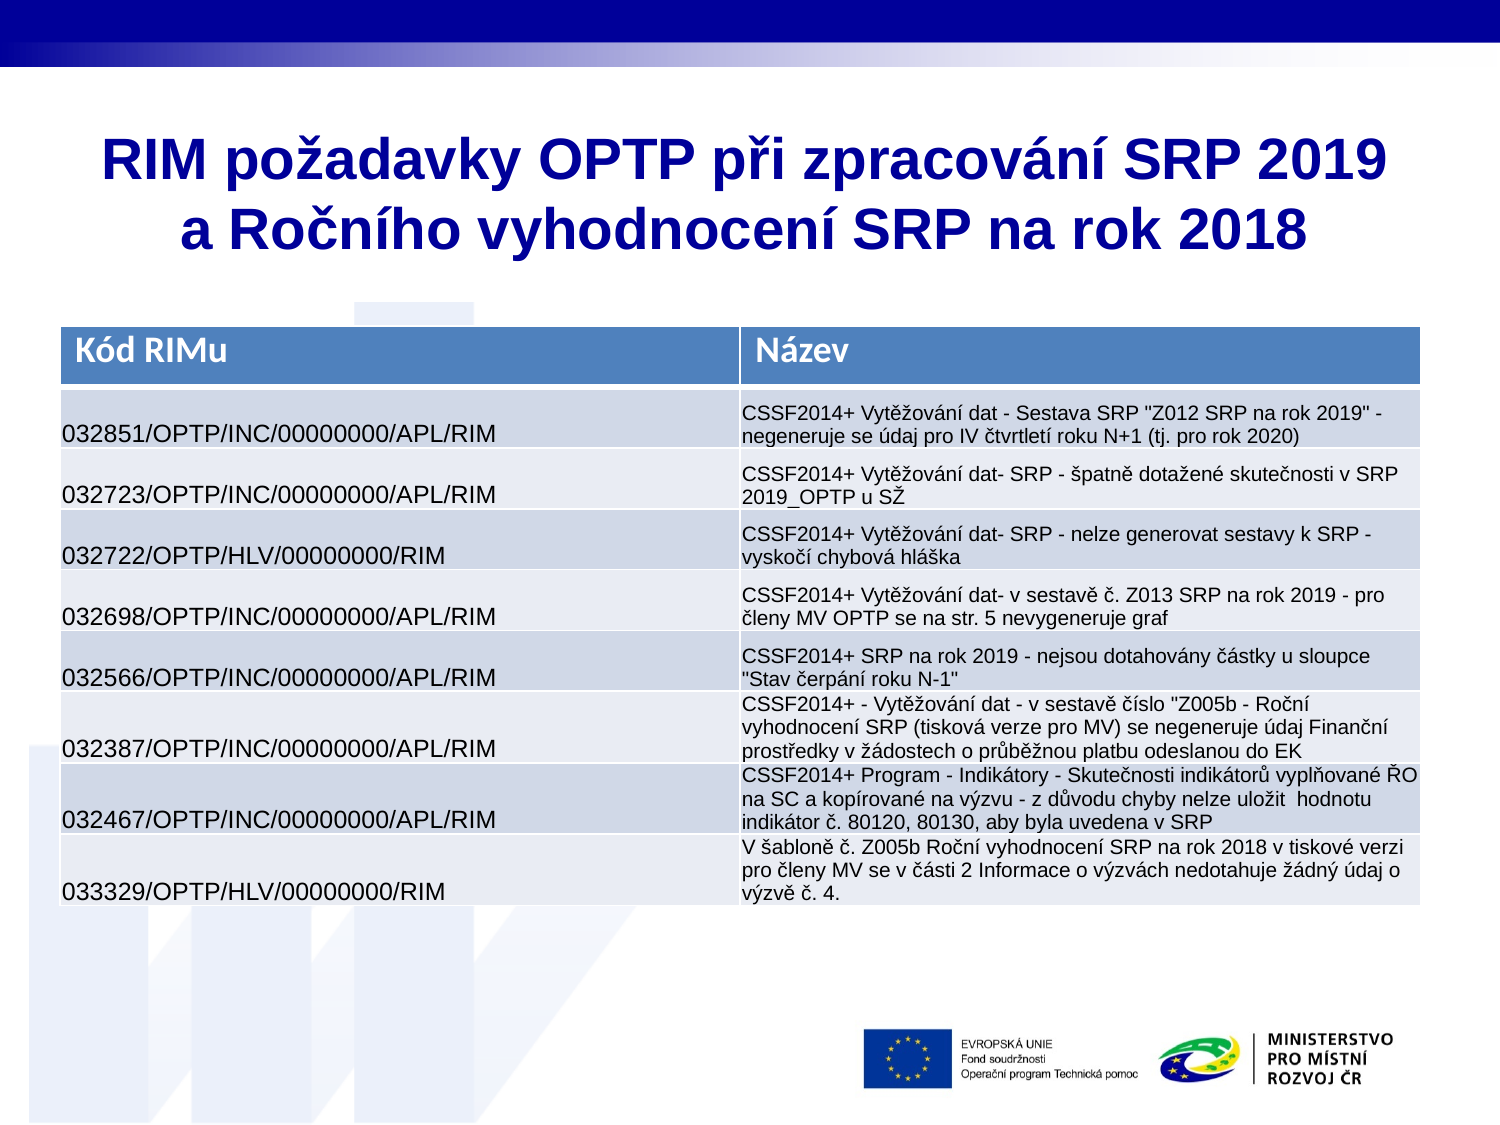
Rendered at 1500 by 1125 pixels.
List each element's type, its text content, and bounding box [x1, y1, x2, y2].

table_cell V šabloně č. Z005b Roční vyhodnocení SRP na rok 2018 v tiskové verzi pro členy MV se v části 2 Informace o výzvách nedotahuje žádný údaj o výzvě č. 4. [741, 835, 1420, 905]
table_cell 032387/OPTP/INC/00000000/APL/RIM [61, 692, 739, 762]
table_header Kód RIMu [61, 327, 739, 384]
title RIM požadavky OPTP při zpracování SRP 2019 a Ročního vyhodnocení SRP na rok 2018 [64, 113, 1425, 197]
table_cell 032467/OPTP/INC/00000000/APL/RIM [61, 764, 739, 833]
table_header Název [741, 327, 1420, 384]
table_cell CSSF2014+ - Vytěžování dat - v sestavě číslo "Z005b - Roční vyhodnocení SRP (tisková verze pro MV) se negeneruje údaj Finanční prostředky v žádostech o průběžnou platbu odeslanou do EK [741, 692, 1420, 762]
table_cell 032851/OPTP/INC/00000000/APL/RIM [61, 390, 739, 447]
table_cell CSSF2014+ SRP na rok 2019 - nejsou dotahovány částky u sloupce "Stav čerpání roku N-1" [741, 631, 1420, 690]
table_cell 032698/OPTP/INC/00000000/APL/RIM [61, 570, 739, 630]
table_cell CSSF2014+ Vytěžování dat- SRP - špatně dotažené skutečnosti v SRP 2019_OPTP u SŽ [741, 449, 1420, 508]
table_cell CSSF2014+ Vytěžování dat- v sestavě č. Z013 SRP na rok 2019 - pro členy MV OPTP se na str. 5 nevygeneruje graf [741, 570, 1420, 630]
table_cell CSSF2014+ Program - Indikátory - Skutečnosti indikátorů vyplňované ŘO na SC a kopírované na výzvu - z důvodu chyby nelze uložit hodnotu indikátor č. 80120, 80130, aby byla uvedena v SRP [741, 764, 1420, 833]
table_cell 032723/OPTP/INC/00000000/APL/RIM [61, 449, 739, 508]
table_cell CSSF2014+ Vytěžování dat - Sestava SRP "Z012 SRP na rok 2019" - negeneruje se údaj pro IV čtvrtletí roku N+1 (tj. pro rok 2020) [741, 390, 1420, 447]
picture [29, 302, 1412, 1125]
table_cell 033329/OPTP/HLV/00000000/RIM [61, 835, 739, 905]
table_cell 032722/OPTP/HLV/00000000/RIM [61, 510, 739, 569]
table_cell 032566/OPTP/INC/00000000/APL/RIM [61, 631, 739, 690]
table_cell CSSF2014+ Vytěžování dat- SRP - nelze generovat sestavy k SRP - vyskočí chybová hláška [741, 510, 1420, 569]
